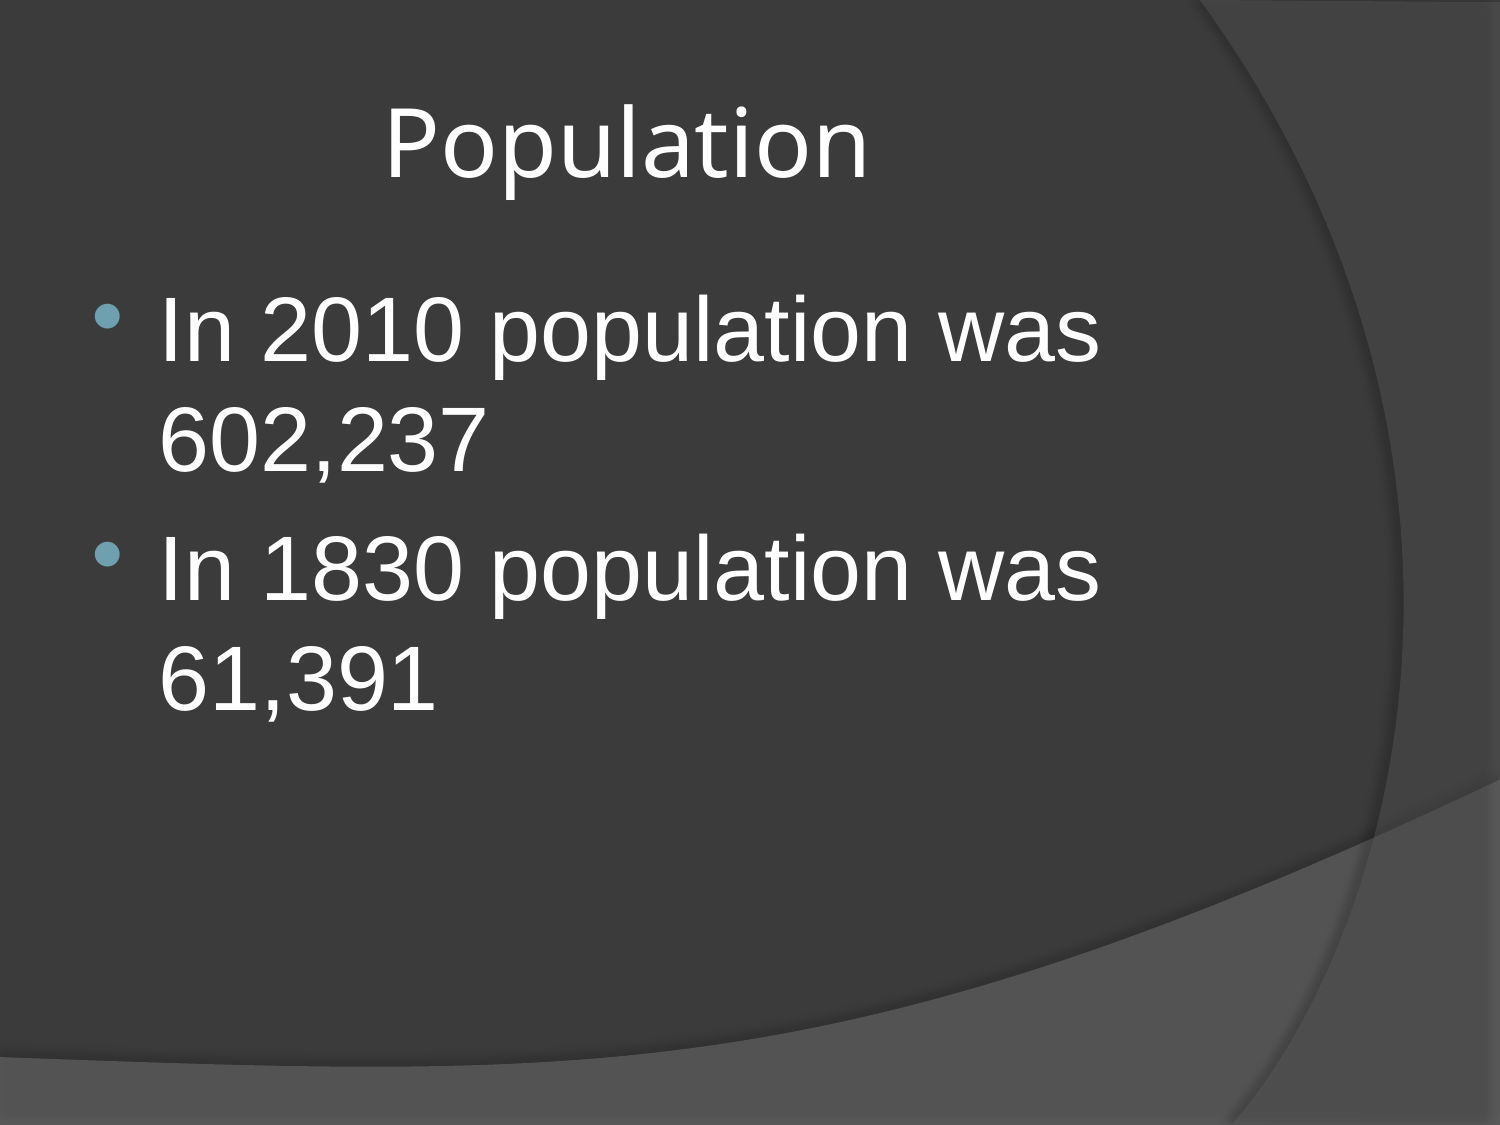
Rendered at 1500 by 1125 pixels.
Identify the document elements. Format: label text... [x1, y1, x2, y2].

title Population [75, 45, 1300, 233]
list In 2010 population was 602,237 In 1830 population was 61,391 [75, 262, 1300, 1005]
